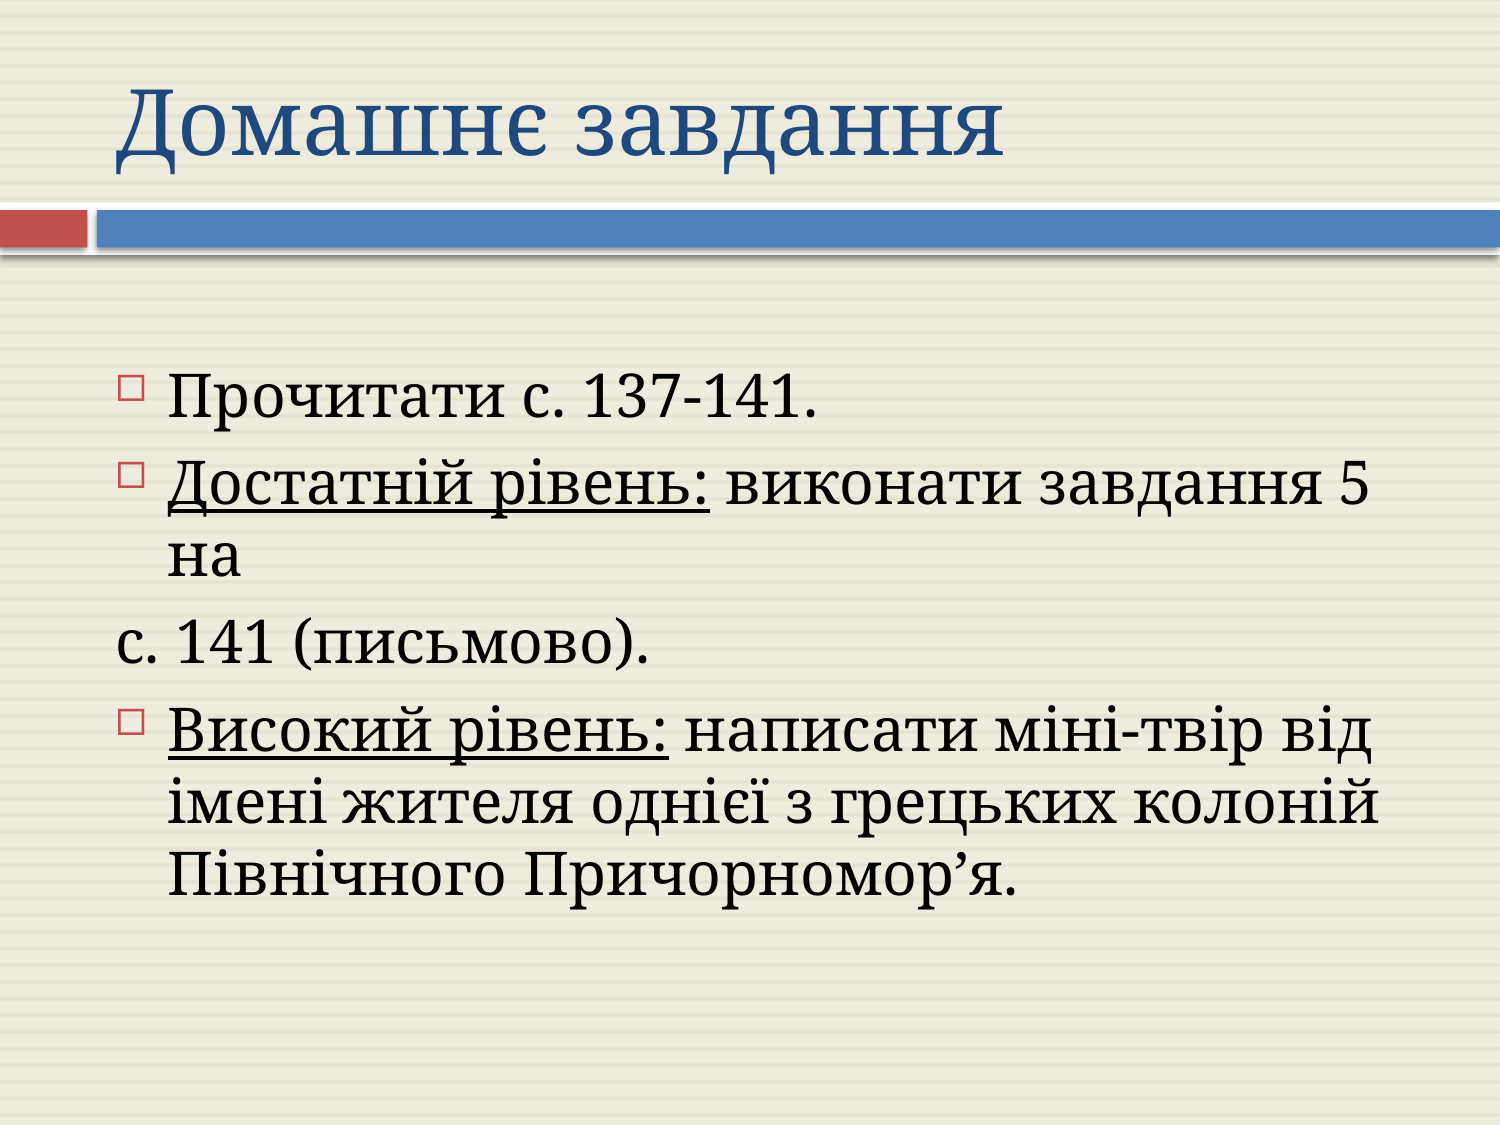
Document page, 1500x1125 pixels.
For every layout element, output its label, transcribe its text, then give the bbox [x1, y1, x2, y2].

list Прочитати с. 137-141. Достатній рівень: виконати завдання 5 на с. 141 (письмово). Високий рівень: написати міні-твір від імені жителя однієї з грецьких колоній Північного Причорномор’я. [100, 262, 1438, 1000]
title Домашнє завдання [100, 37, 1438, 200]
